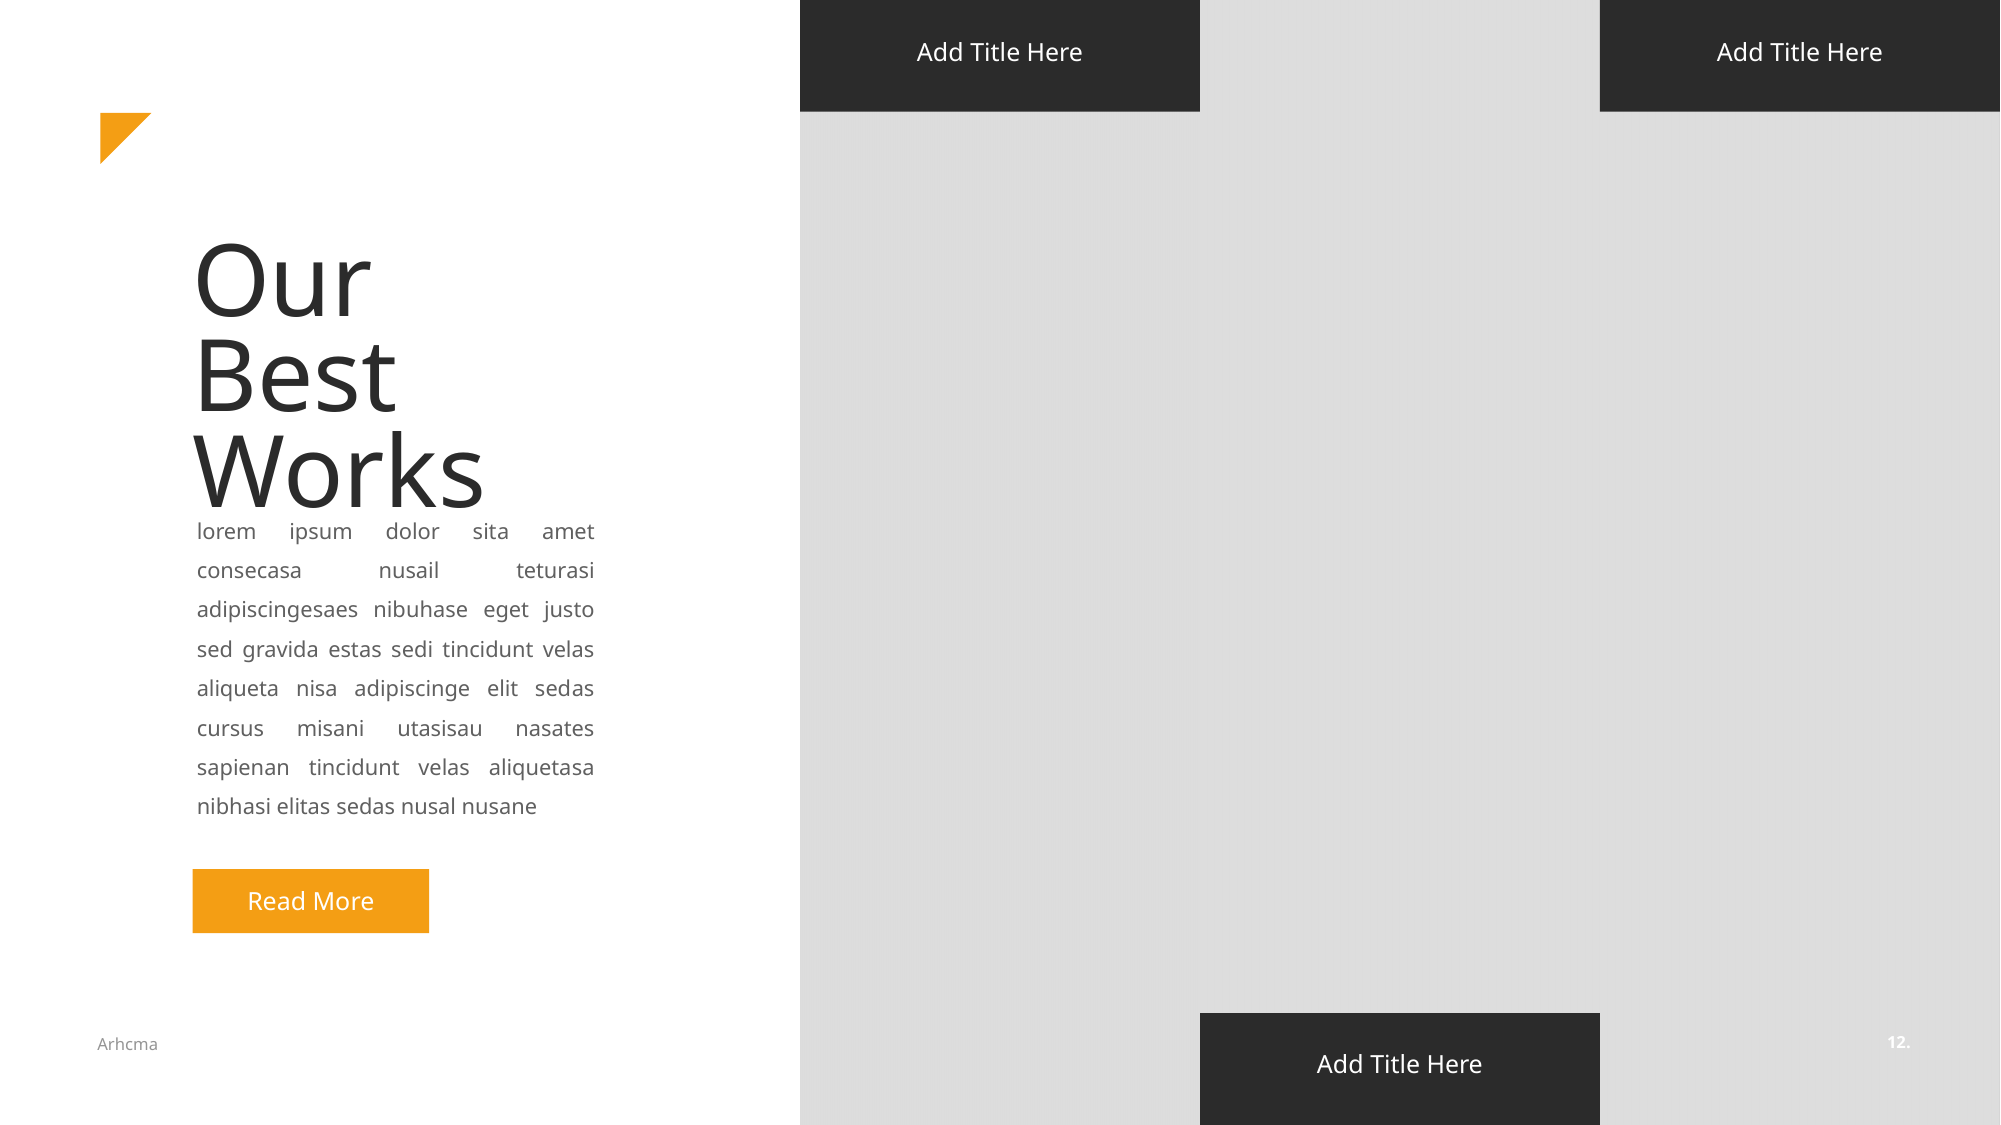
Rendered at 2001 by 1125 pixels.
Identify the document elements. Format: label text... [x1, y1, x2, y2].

text_box [99, 111, 154, 167]
text_box Our Best Works [177, 231, 618, 535]
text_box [192, 869, 430, 934]
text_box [799, 0, 2000, 1125]
text_box lorem ipsum dolor sita amet consecasa nusail teturasi adipiscingesaes nibuhase eget justo sed gravida estas sedi tincidunt velas aliqueta nisa adipiscinge elit sedas cursus misani utasisau nasates sapienan tincidunt velas aliquetasa nibhasi elitas sedas nusal nusane [182, 497, 610, 827]
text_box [83, 1024, 799, 1062]
